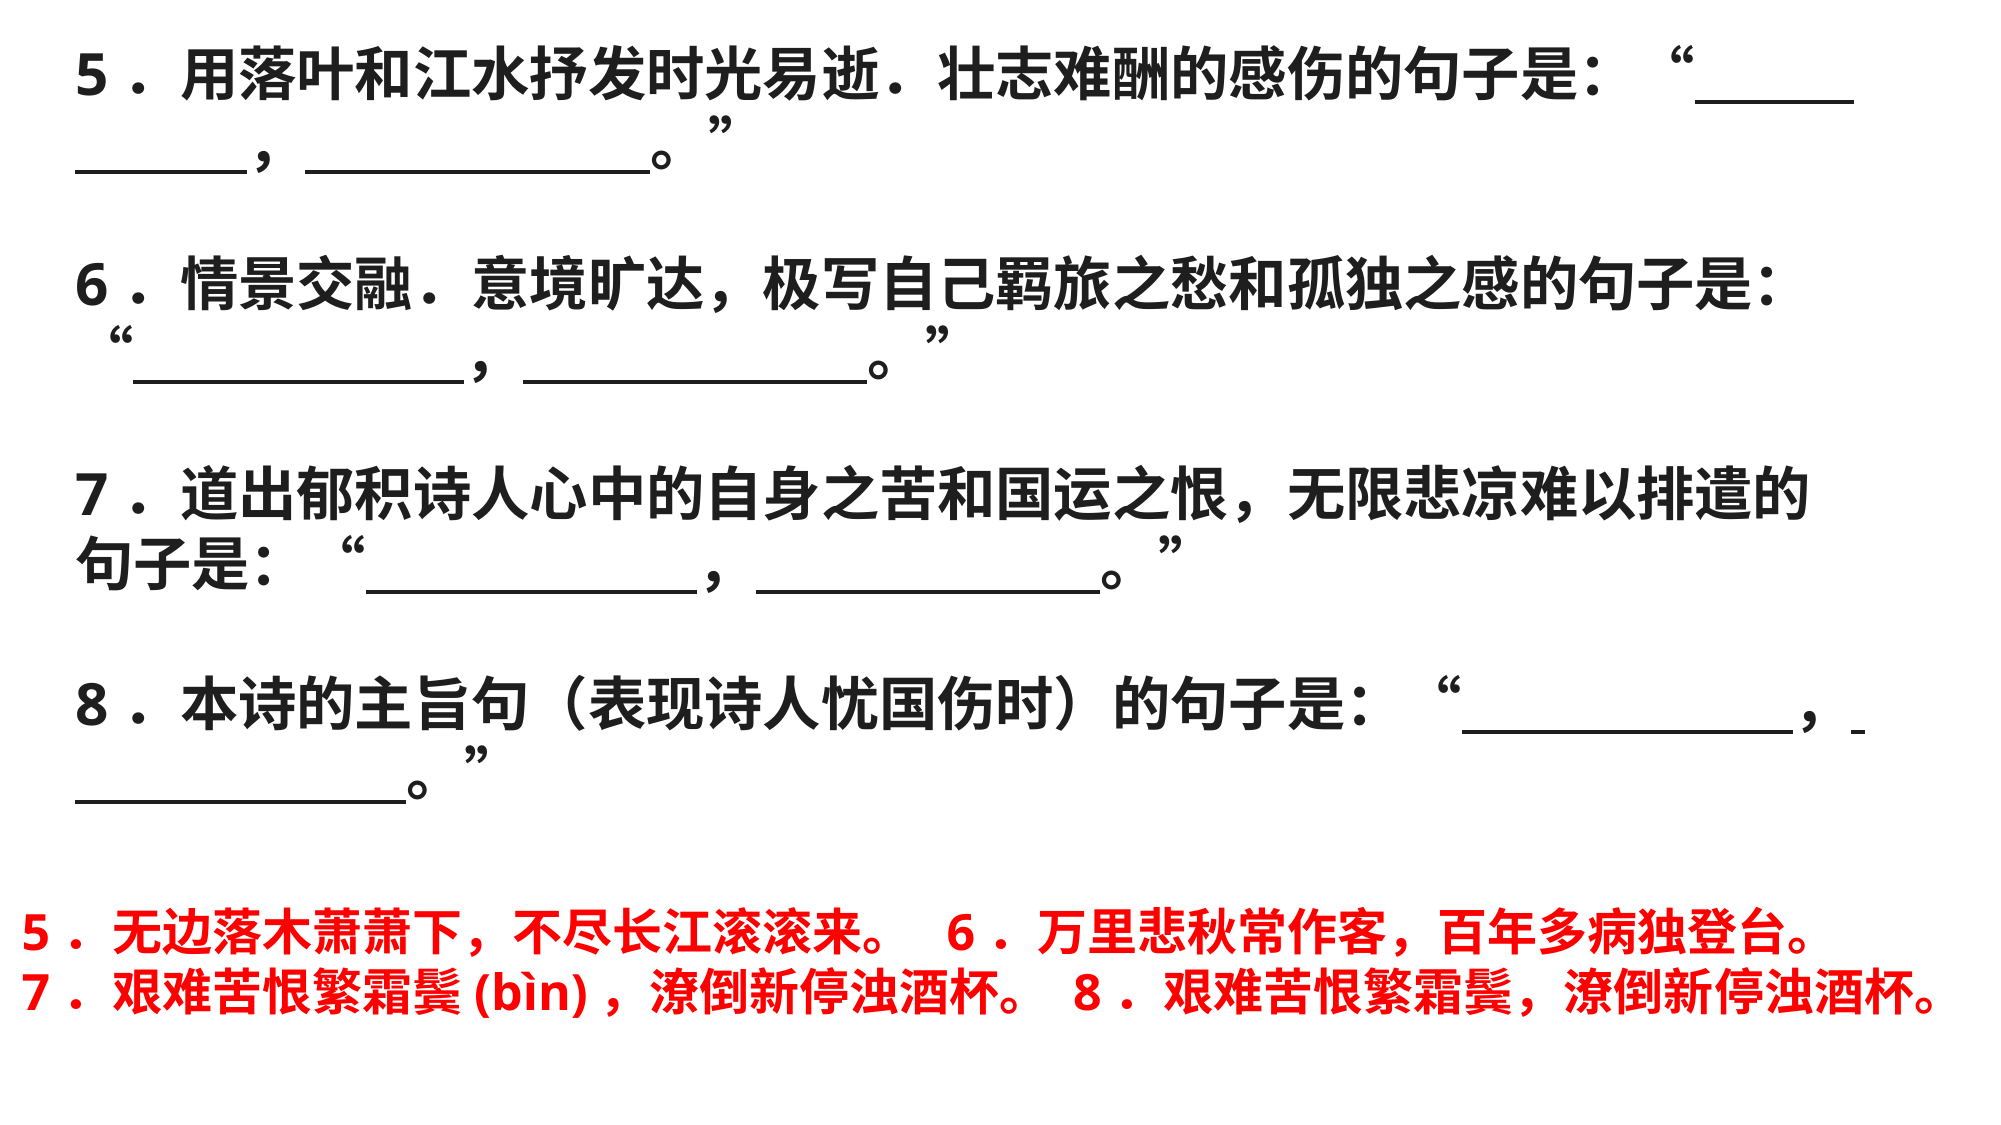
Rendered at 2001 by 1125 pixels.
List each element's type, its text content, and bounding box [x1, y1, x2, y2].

text_box 5．无边落木萧萧下，不尽长江滚滚来。 6．万里悲秋常作客，百年多病独登台。 7．艰难苦恨繁霜鬓(bìn)，潦倒新停浊酒杯。 8．艰难苦恨繁霜鬓，潦倒新停浊酒杯。 [6, 893, 2000, 1029]
text_box 5．用落叶和江水抒发时光易逝．壮志难酬的感伤的句子是：“ ， 。” 6．情景交融．意境旷达，极写自己羁旅之愁和孤独之感的句子是：“ ， 。” 7．道出郁积诗人心中的自身之苦和国运之恨，无限悲凉难以排遣的句子是：“ ， 。” 8．本诗的主旨句（表现诗人忧国伤时）的句子是：“ ， 。” [60, 29, 1881, 815]
